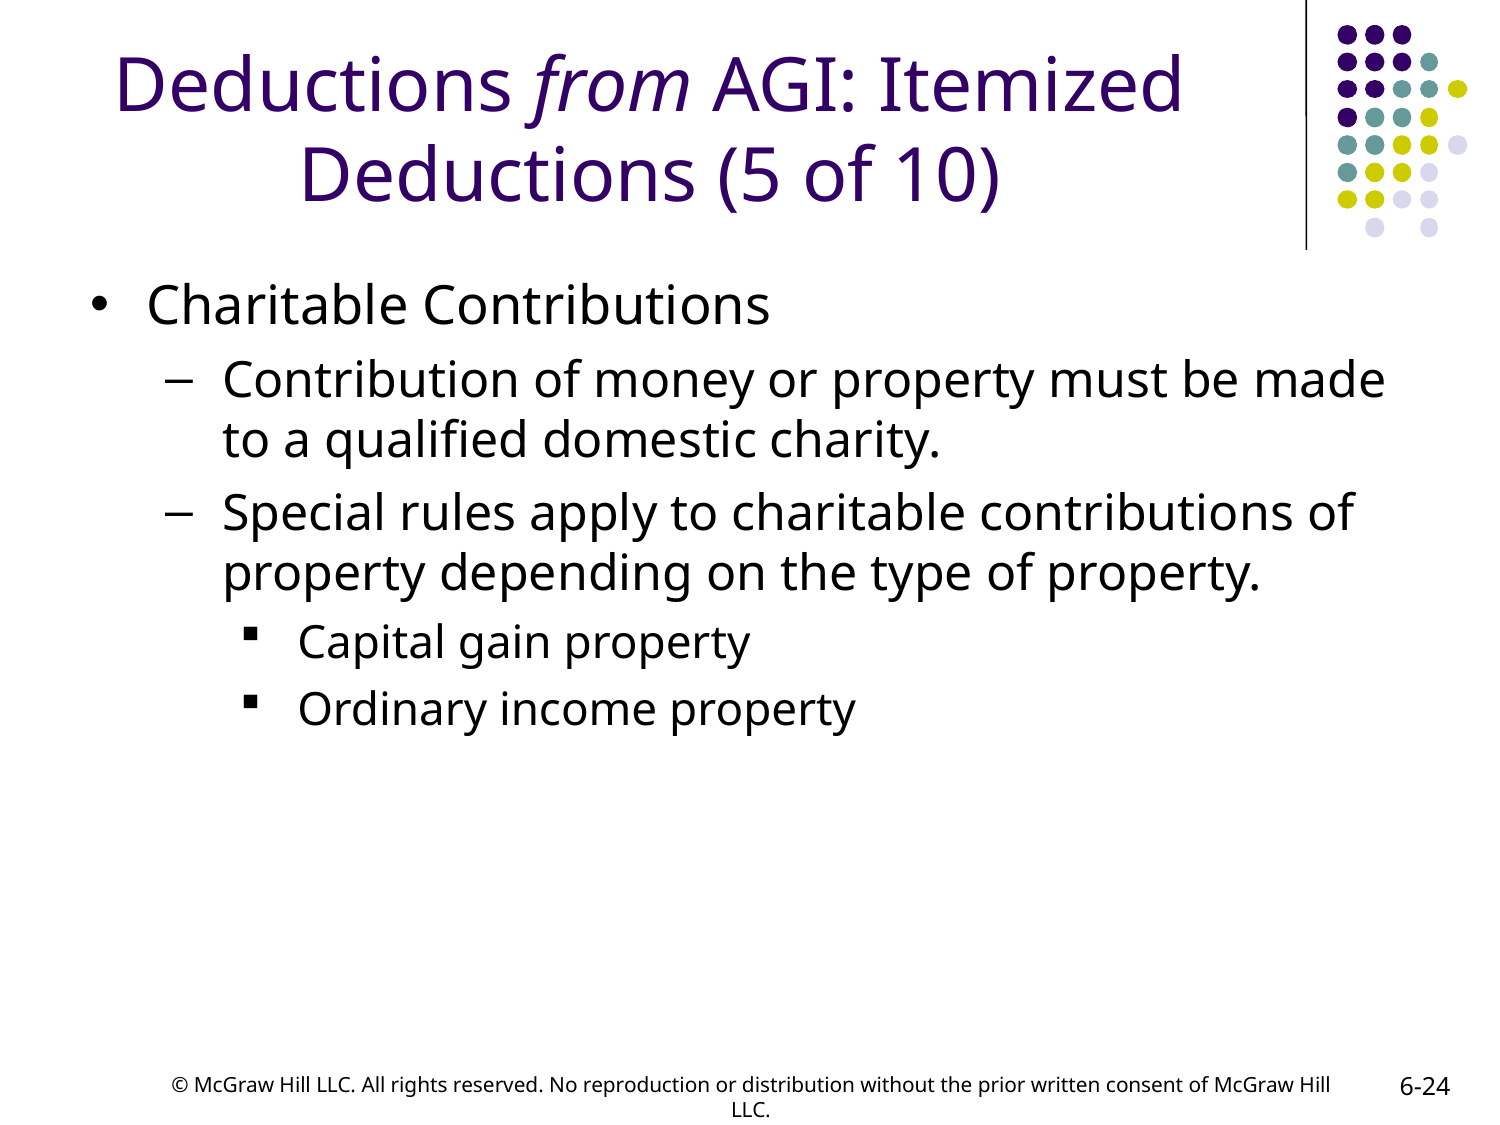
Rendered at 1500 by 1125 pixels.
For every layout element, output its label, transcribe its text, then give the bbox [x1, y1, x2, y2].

list Charitable Contributions Contribution of money or property must be made to a qualified domestic charity. Special rules apply to charitable contributions of property depending on the type of property. Capital gain property Ordinary income property [75, 262, 1425, 1038]
title Deductions from AGI: Itemized Deductions (5 of 10) [25, 24, 1275, 228]
